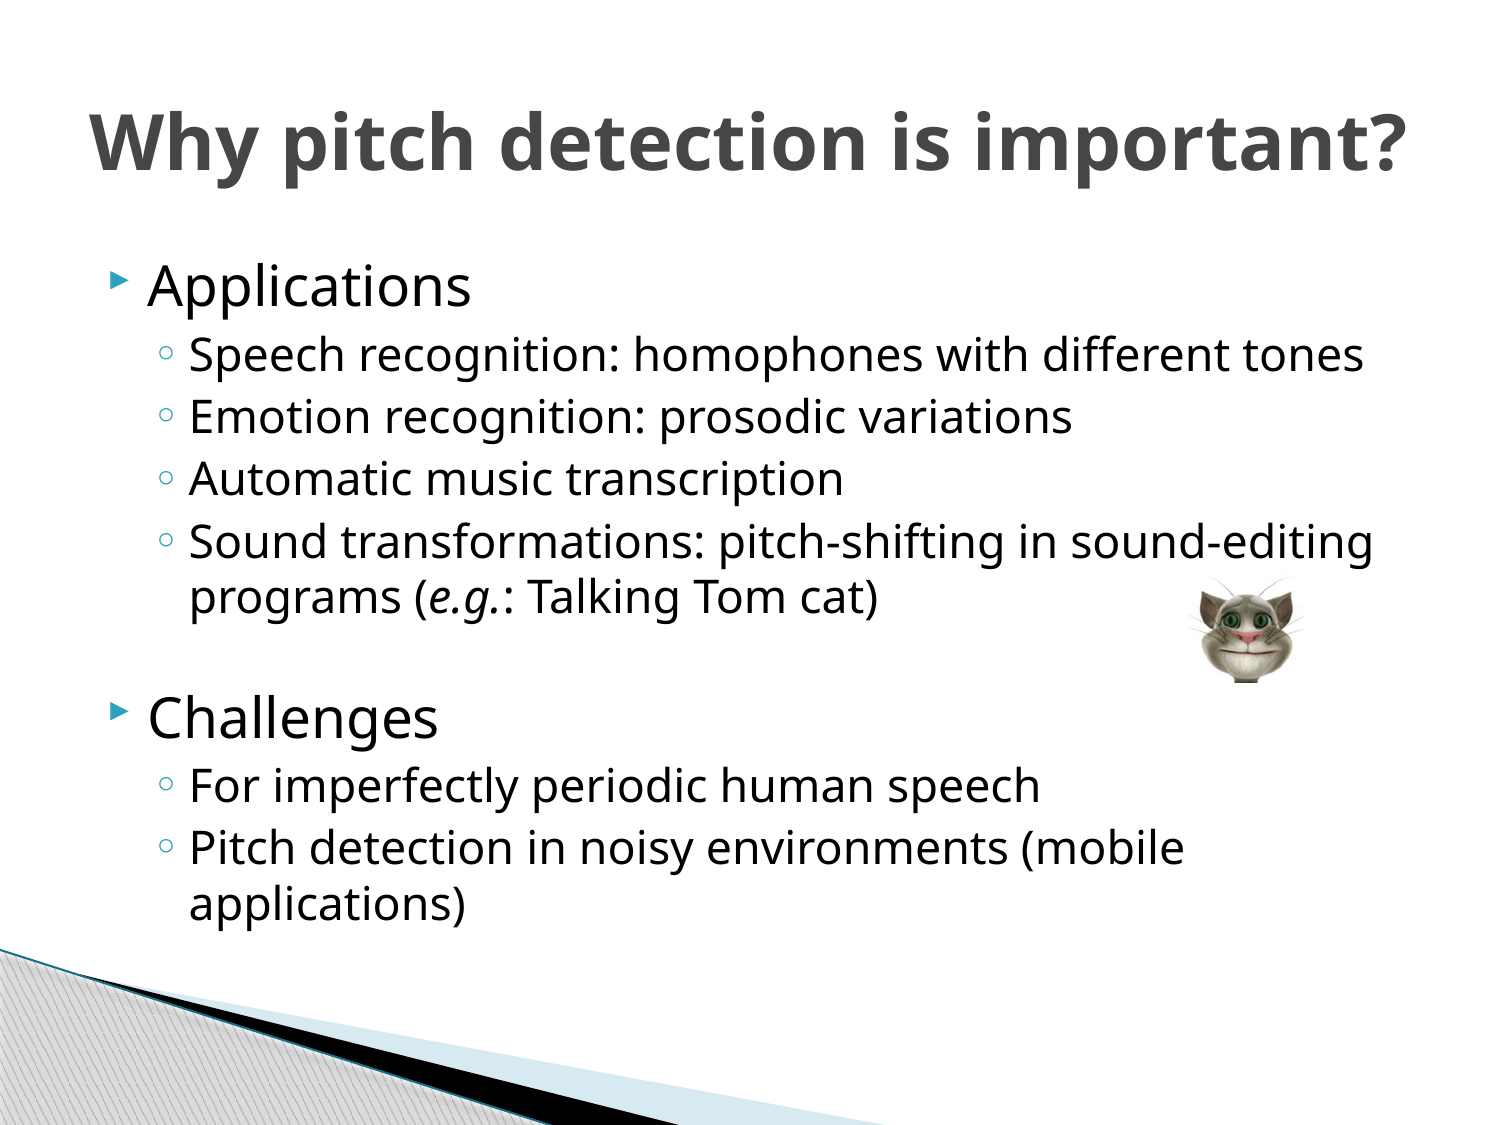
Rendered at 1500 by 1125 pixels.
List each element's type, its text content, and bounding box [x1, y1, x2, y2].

title Why pitch detection is important? [75, 45, 1425, 233]
list Applications Speech recognition: homophones with different tones Emotion recognition: prosodic variations Automatic music transcription Sound transformations: pitch-shifting in sound-editing programs (e.g.: Talking Tom cat) Challenges For imperfectly periodic human speech Pitch detection in noisy environments (mobile applications) [75, 243, 1400, 986]
picture [1186, 573, 1306, 683]
